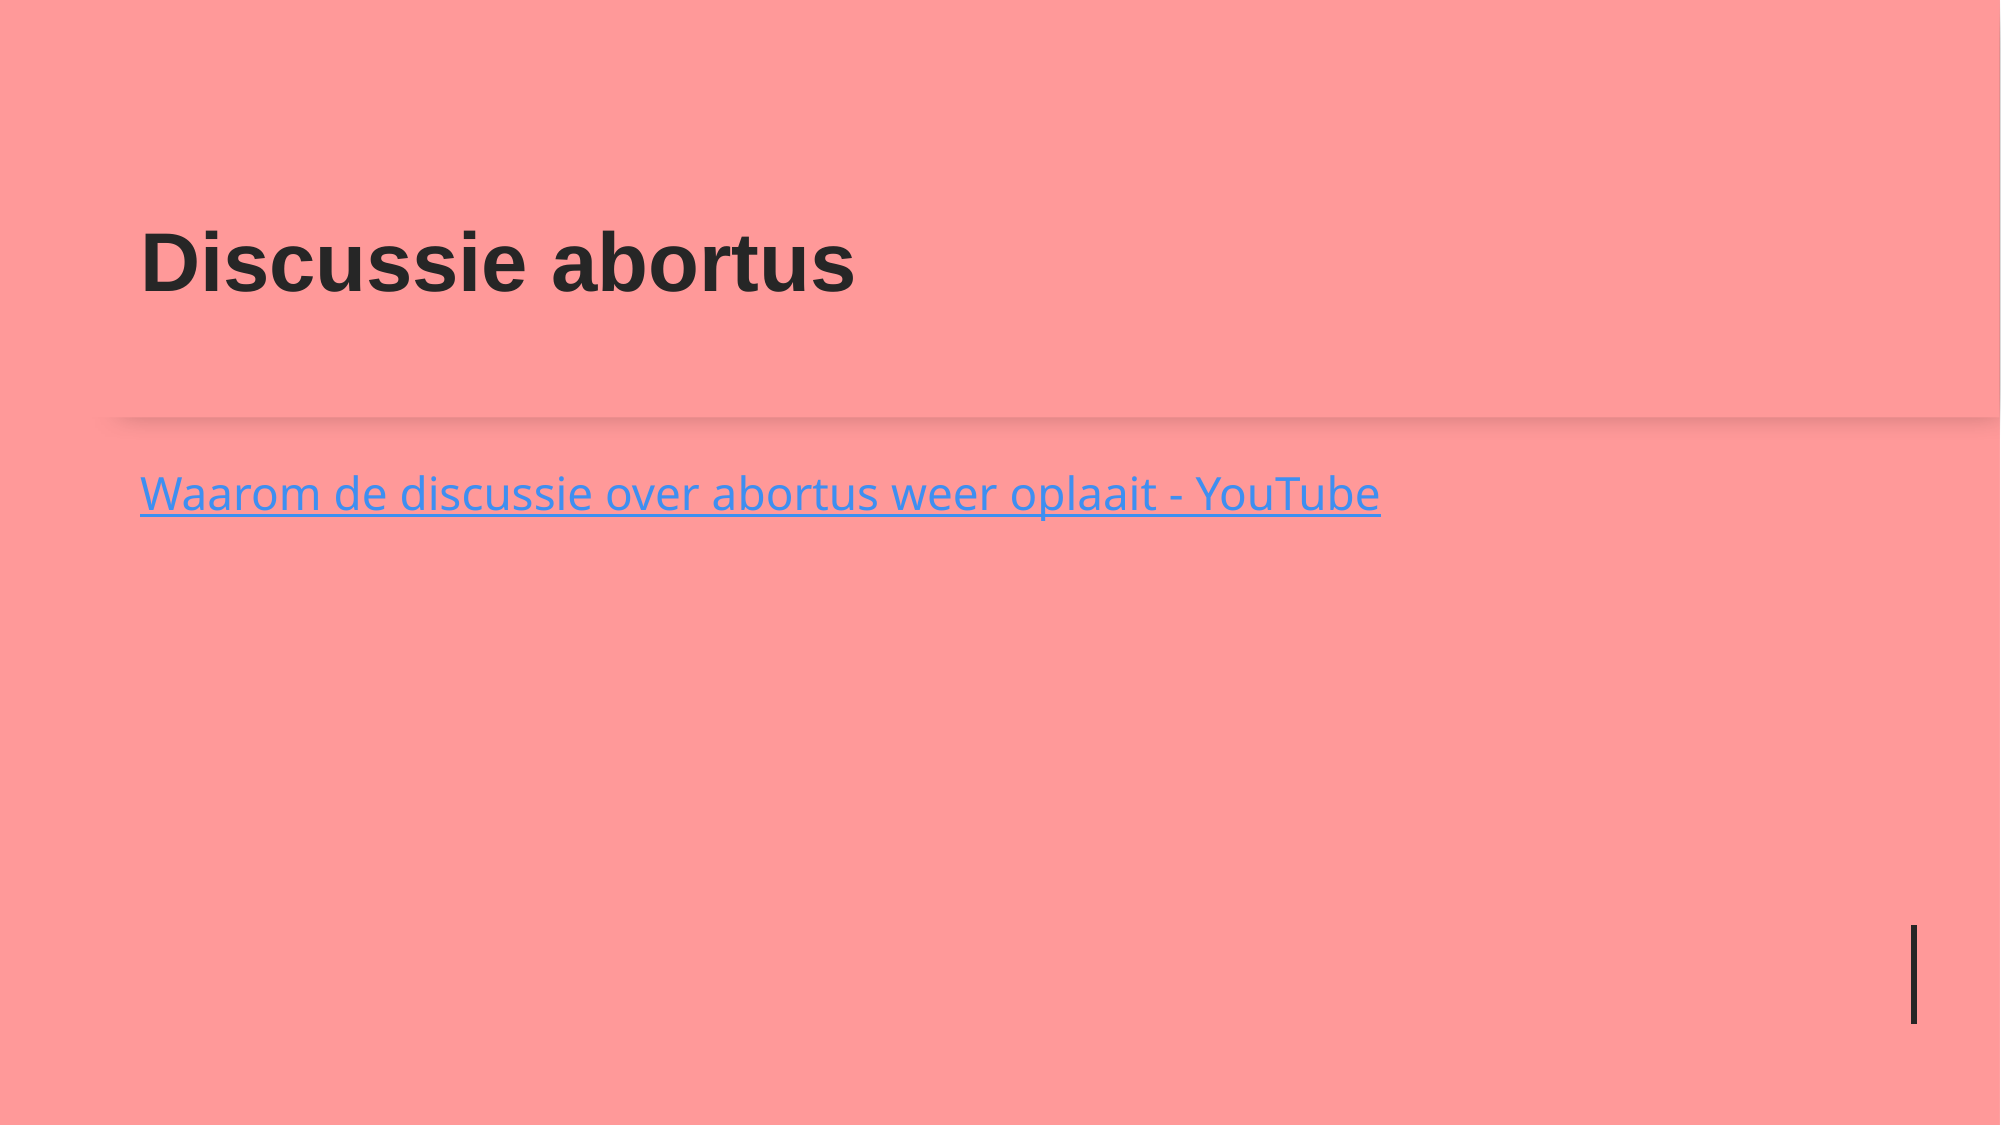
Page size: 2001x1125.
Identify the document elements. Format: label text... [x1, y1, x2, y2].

title Discussie abortus [124, 140, 1828, 376]
list Waarom de discussie over abortus weer oplaait - YouTube [124, 451, 1828, 987]
